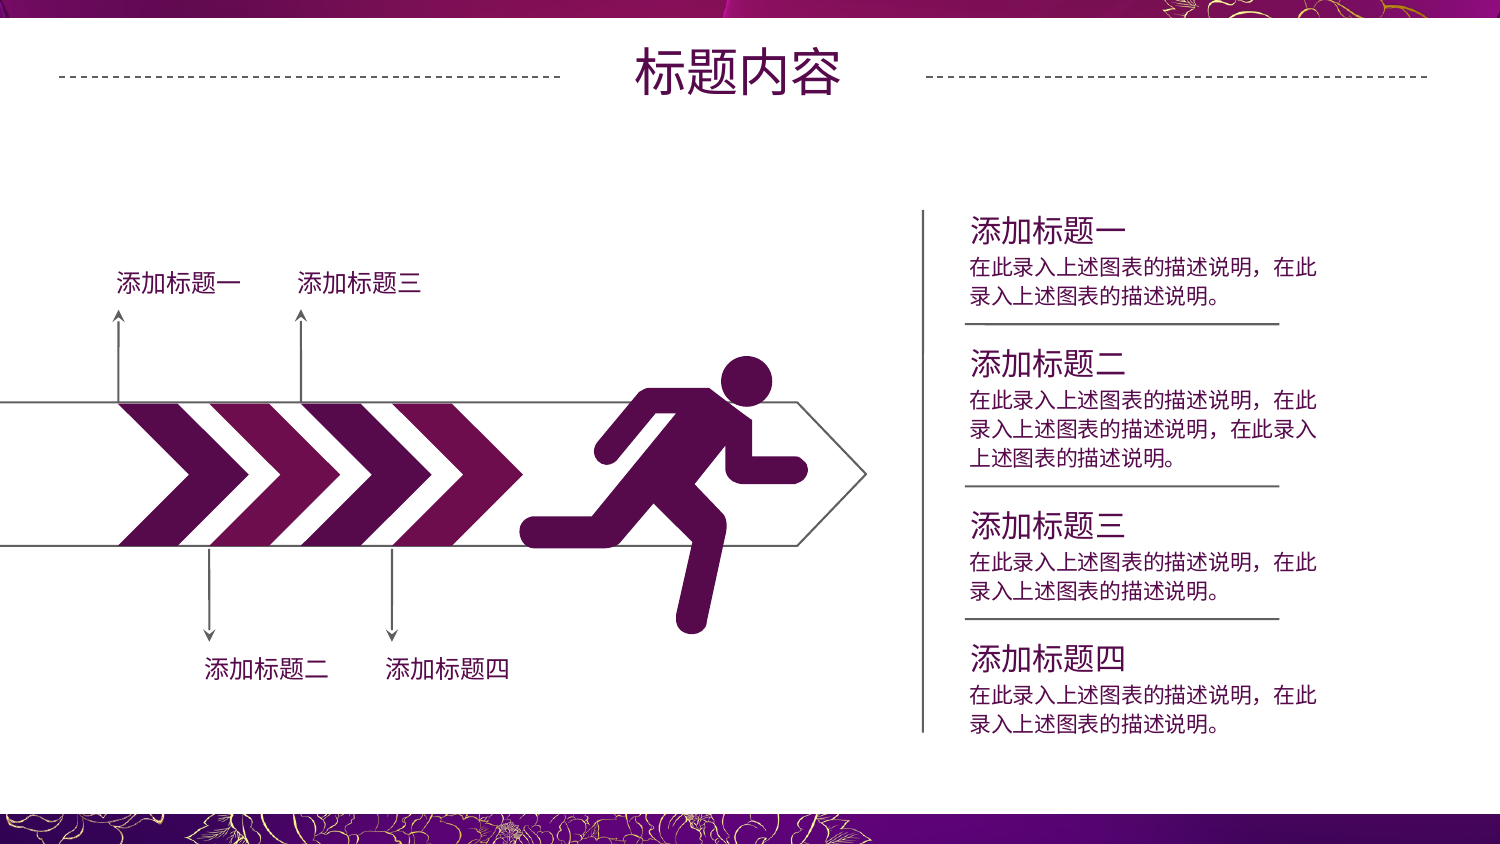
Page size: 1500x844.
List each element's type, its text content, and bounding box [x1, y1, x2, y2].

text_box [209, 403, 341, 546]
text_box [117, 403, 249, 546]
text_box 添加标题一 [105, 262, 253, 304]
text_box 添加标题三 [958, 500, 1138, 540]
text_box 添加标题二 [958, 338, 1138, 378]
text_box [517, 355, 810, 635]
text_box [302, 402, 512, 546]
text_box 添加标题三 [285, 262, 434, 304]
text_box [385, 629, 399, 642]
text_box 标题内容 [608, 32, 868, 110]
text_box [0, 402, 188, 546]
text_box [119, 402, 371, 546]
text_box [203, 629, 216, 642]
text_box 在此录入上述图表的描述说明，在此录入上述图表的描述说明。 [958, 245, 1346, 315]
text_box [300, 403, 432, 546]
text_box [112, 309, 125, 323]
text_box 添加标题四 [958, 633, 1138, 673]
text_box 添加标题一 [958, 205, 1138, 245]
text_box 添加标题二 [193, 648, 342, 690]
text_box 在此录入上述图表的描述说明，在此录入上述图表的描述说明，在此录入上述图表的描述说明。 [958, 378, 1346, 477]
text_box 在此录入上述图表的描述说明，在此录入上述图表的描述说明。 [958, 673, 1346, 743]
text_box 在此录入上述图表的描述说明，在此录入上述图表的描述说明。 [958, 540, 1346, 610]
text_box [294, 309, 308, 322]
text_box [392, 403, 512, 546]
picture [0, 0, 1500, 18]
picture [0, 814, 1500, 844]
text_box [814, 419, 867, 529]
text_box 添加标题四 [374, 648, 522, 690]
